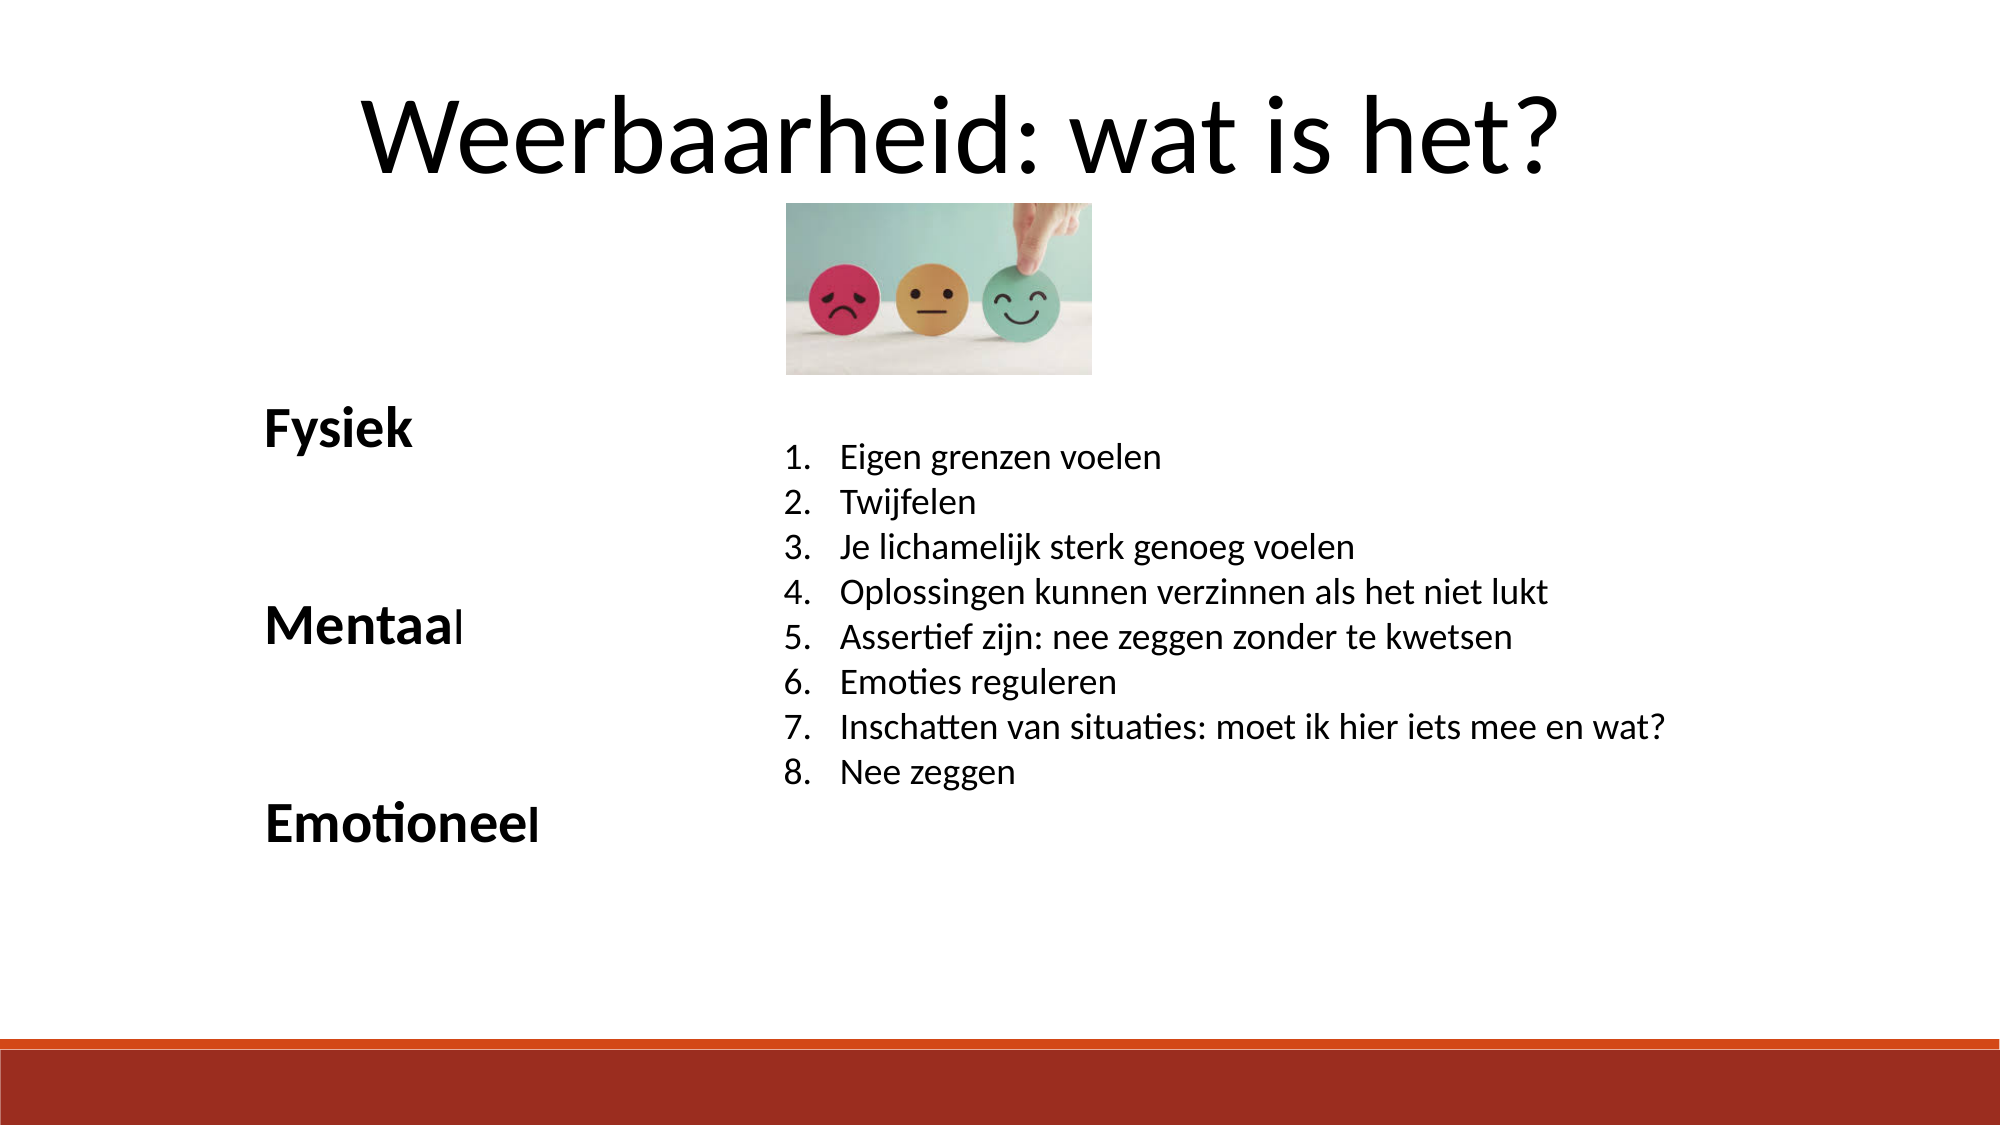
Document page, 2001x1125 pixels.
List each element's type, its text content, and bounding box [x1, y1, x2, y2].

picture [785, 202, 1093, 375]
text_box Emotioneel [250, 776, 555, 862]
text_box Weerbaarheid: wat is het? [345, 53, 1580, 204]
text_box Eigen grenzen voelen Twijfelen Je lichamelijk sterk genoeg voelen Oplossingen kunnen verzinnen als het niet lukt Assertief zijn: nee zeggen zonder te kwetsen Emoties reguleren Inschatten van situaties: moet ik hier iets mee en wat? Nee zeggen [768, 424, 1699, 800]
text_box Fysiek [249, 381, 429, 467]
text_box Mentaal [250, 579, 480, 664]
